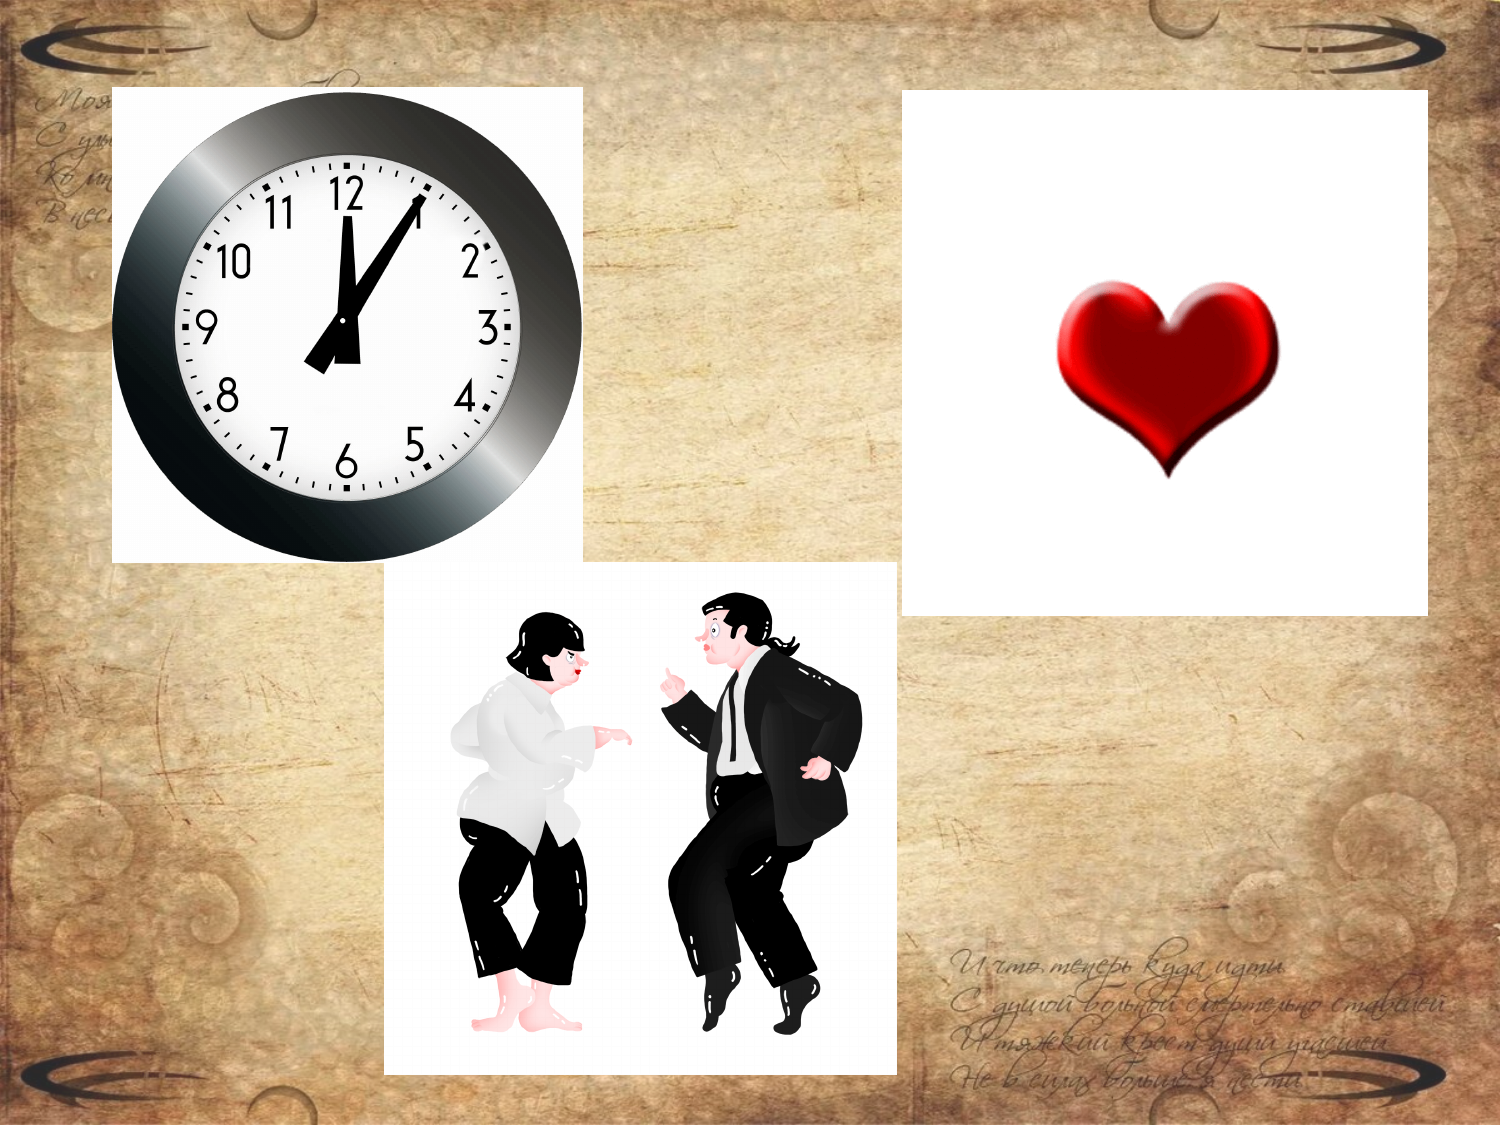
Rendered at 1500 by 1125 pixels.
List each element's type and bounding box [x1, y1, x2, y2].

picture [112, 87, 897, 1076]
picture [901, 90, 1428, 617]
